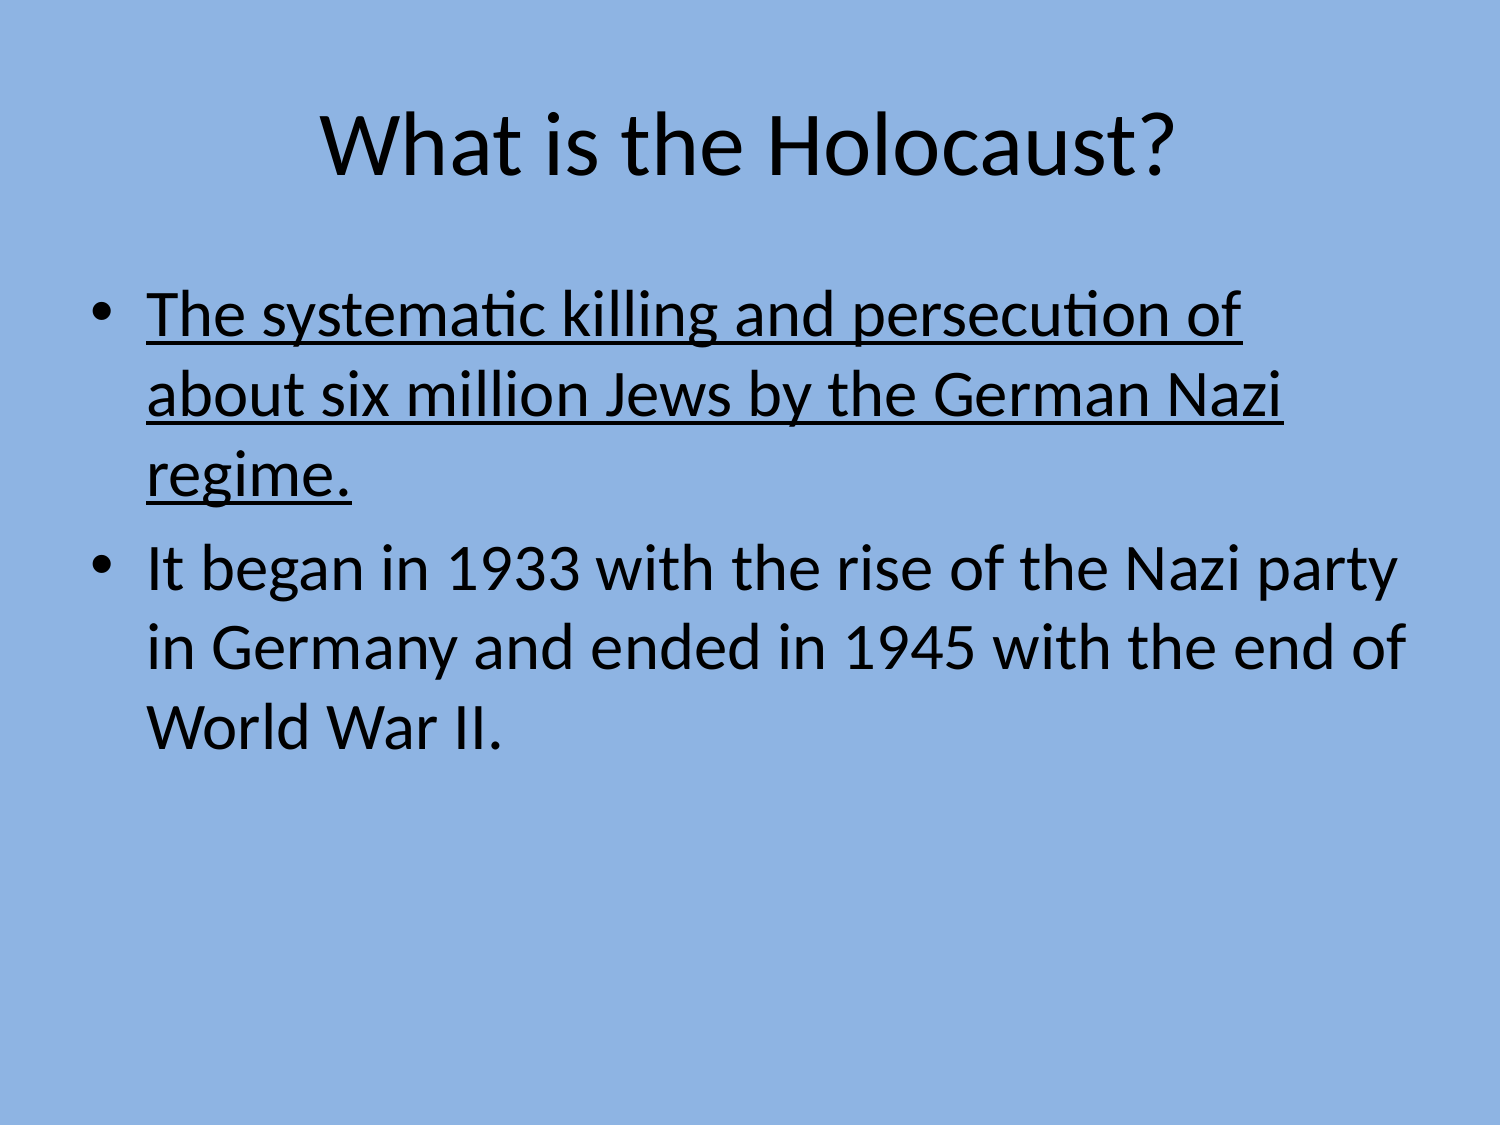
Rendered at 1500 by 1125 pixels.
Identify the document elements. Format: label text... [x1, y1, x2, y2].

title What is the Holocaust? [75, 45, 1425, 233]
list The systematic killing and persecution of about six million Jews by the German Nazi regime. It began in 1933 with the rise of the Nazi party in Germany and ended in 1945 with the end of World War II. [75, 262, 1425, 1005]
